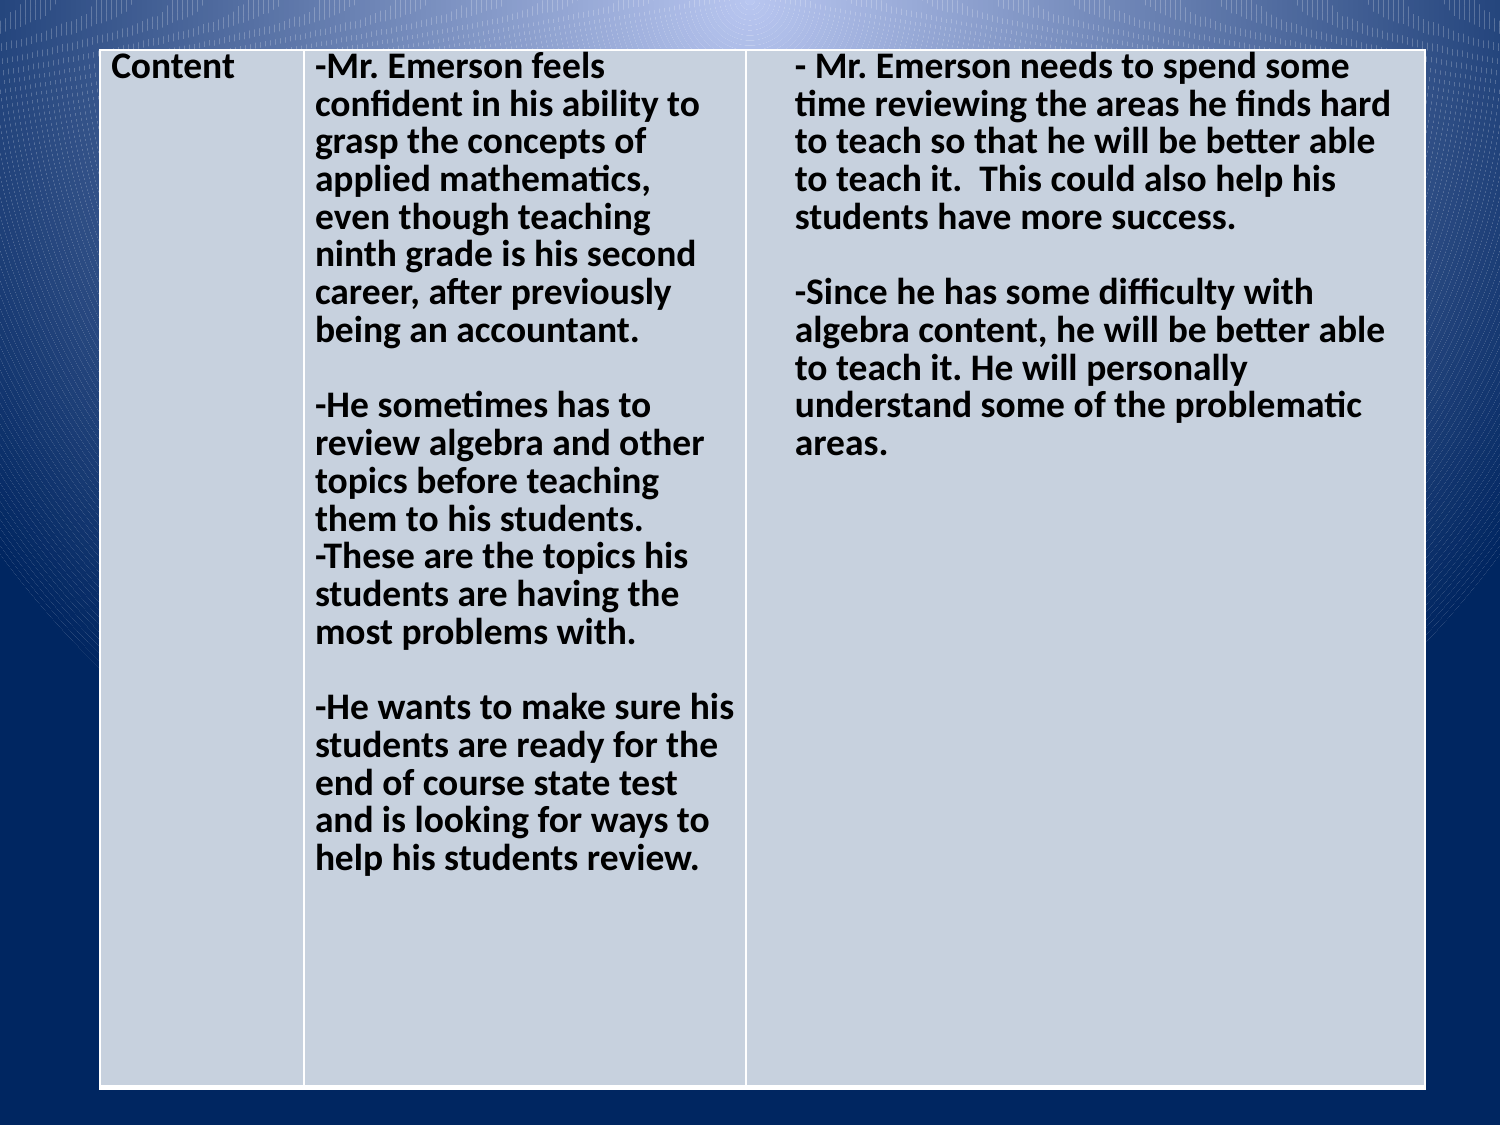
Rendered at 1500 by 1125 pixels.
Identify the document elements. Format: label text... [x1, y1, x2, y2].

table_header Content [101, 51, 303, 1085]
table_header -Mr. Emerson feels confident in his ability to grasp the concepts of applied mathematics, even though teaching ninth grade is his second career, after previously being an accountant. -He sometimes has to review algebra and other topics before teaching them to his students. -These are the topics his students are having the most problems with. -He wants to make sure his students are ready for the end of course state test and is looking for ways to help his students review. [305, 51, 745, 1085]
table_header - Mr. Emerson needs to spend some time reviewing the areas he finds hard to teach so that he will be better able to teach it. This could also help his students have more success. -Since he has some difficulty with algebra content, he will be better able to teach it. He will personally understand some of the problematic areas. [747, 51, 1424, 1085]
